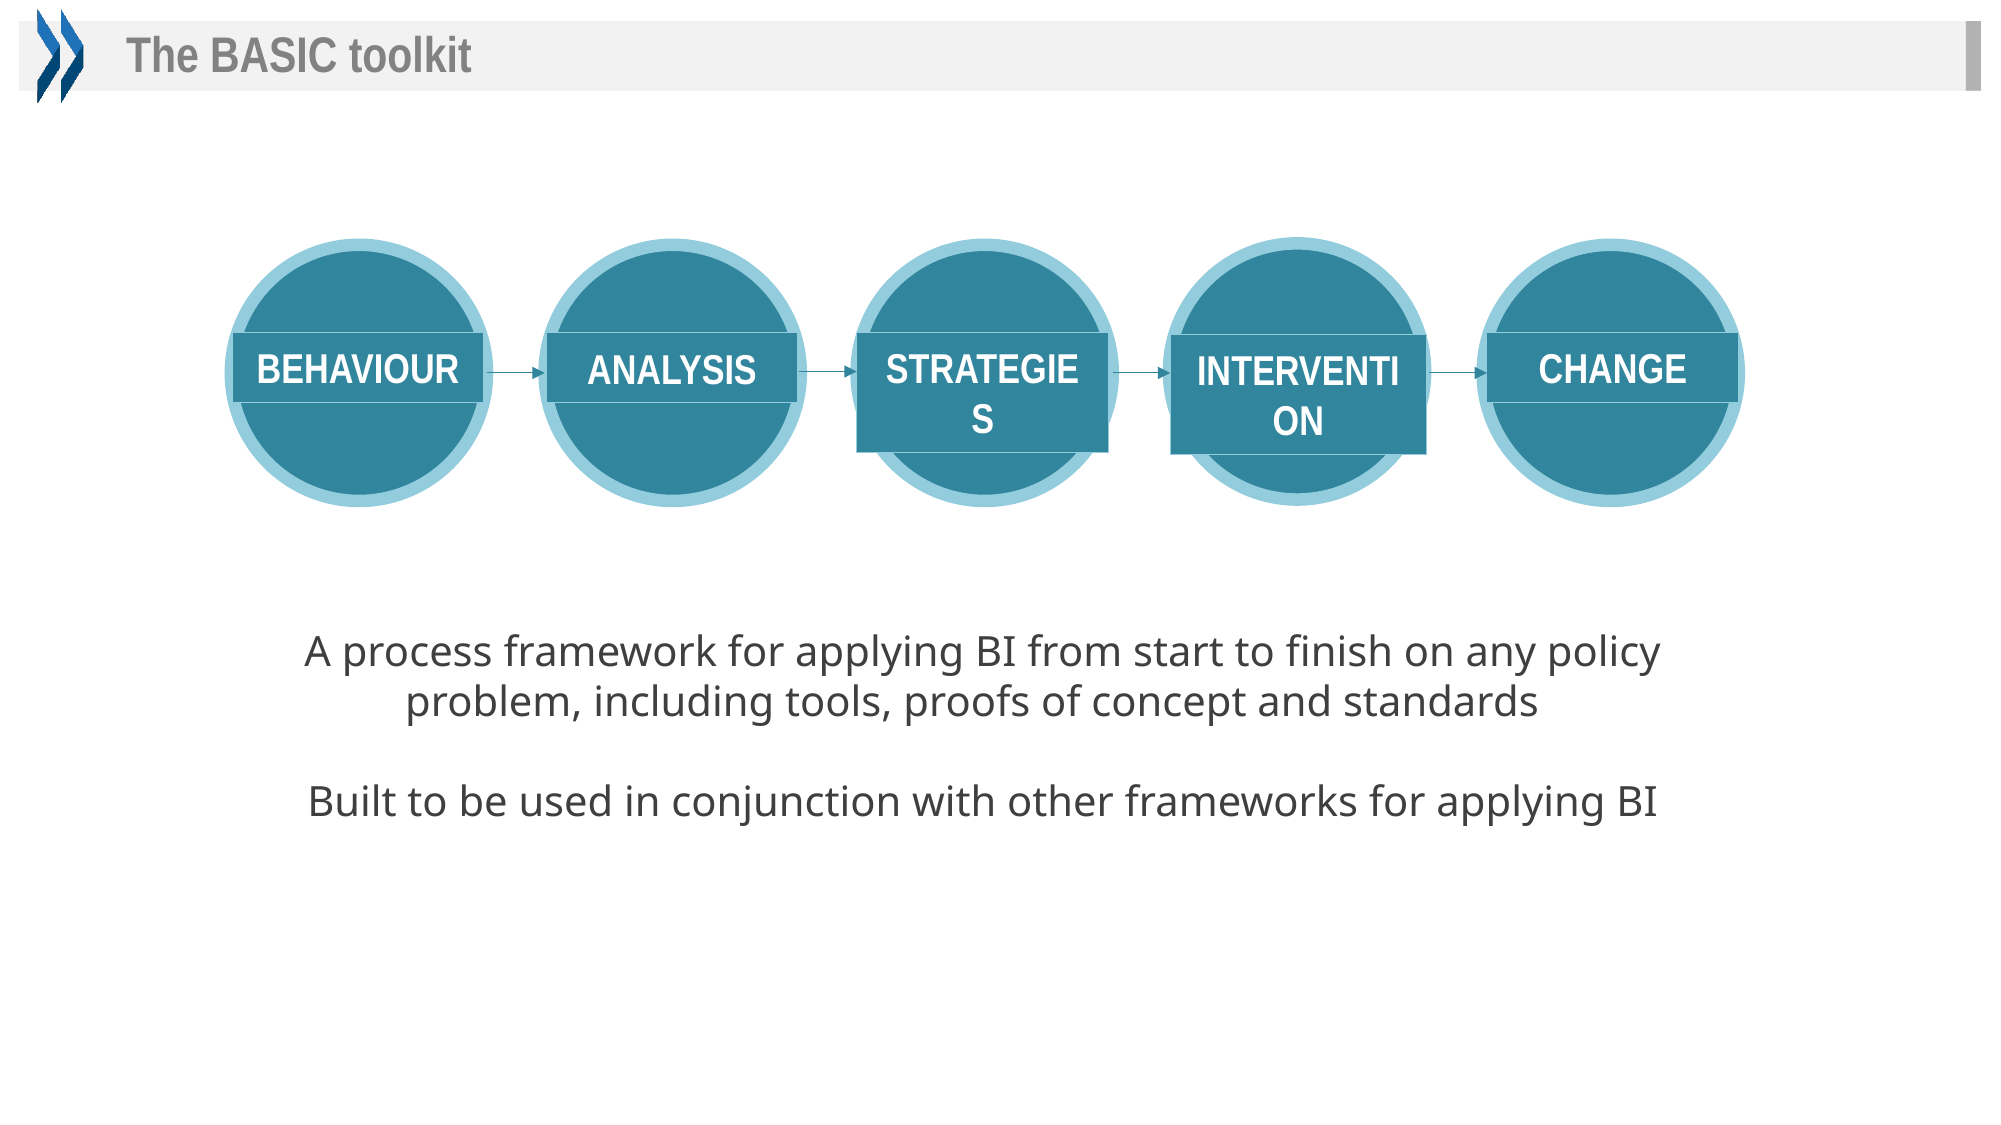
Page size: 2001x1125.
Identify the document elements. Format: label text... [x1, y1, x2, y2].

text_box A process framework for applying BI from start to finish on any policy problem, including tools, proofs of concept and standards Built to be used in conjunction with other frameworks for applying BI [248, 616, 1717, 832]
list The BASIC toolkit [111, 22, 1967, 91]
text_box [230, 243, 1739, 502]
picture [26, 5, 90, 107]
